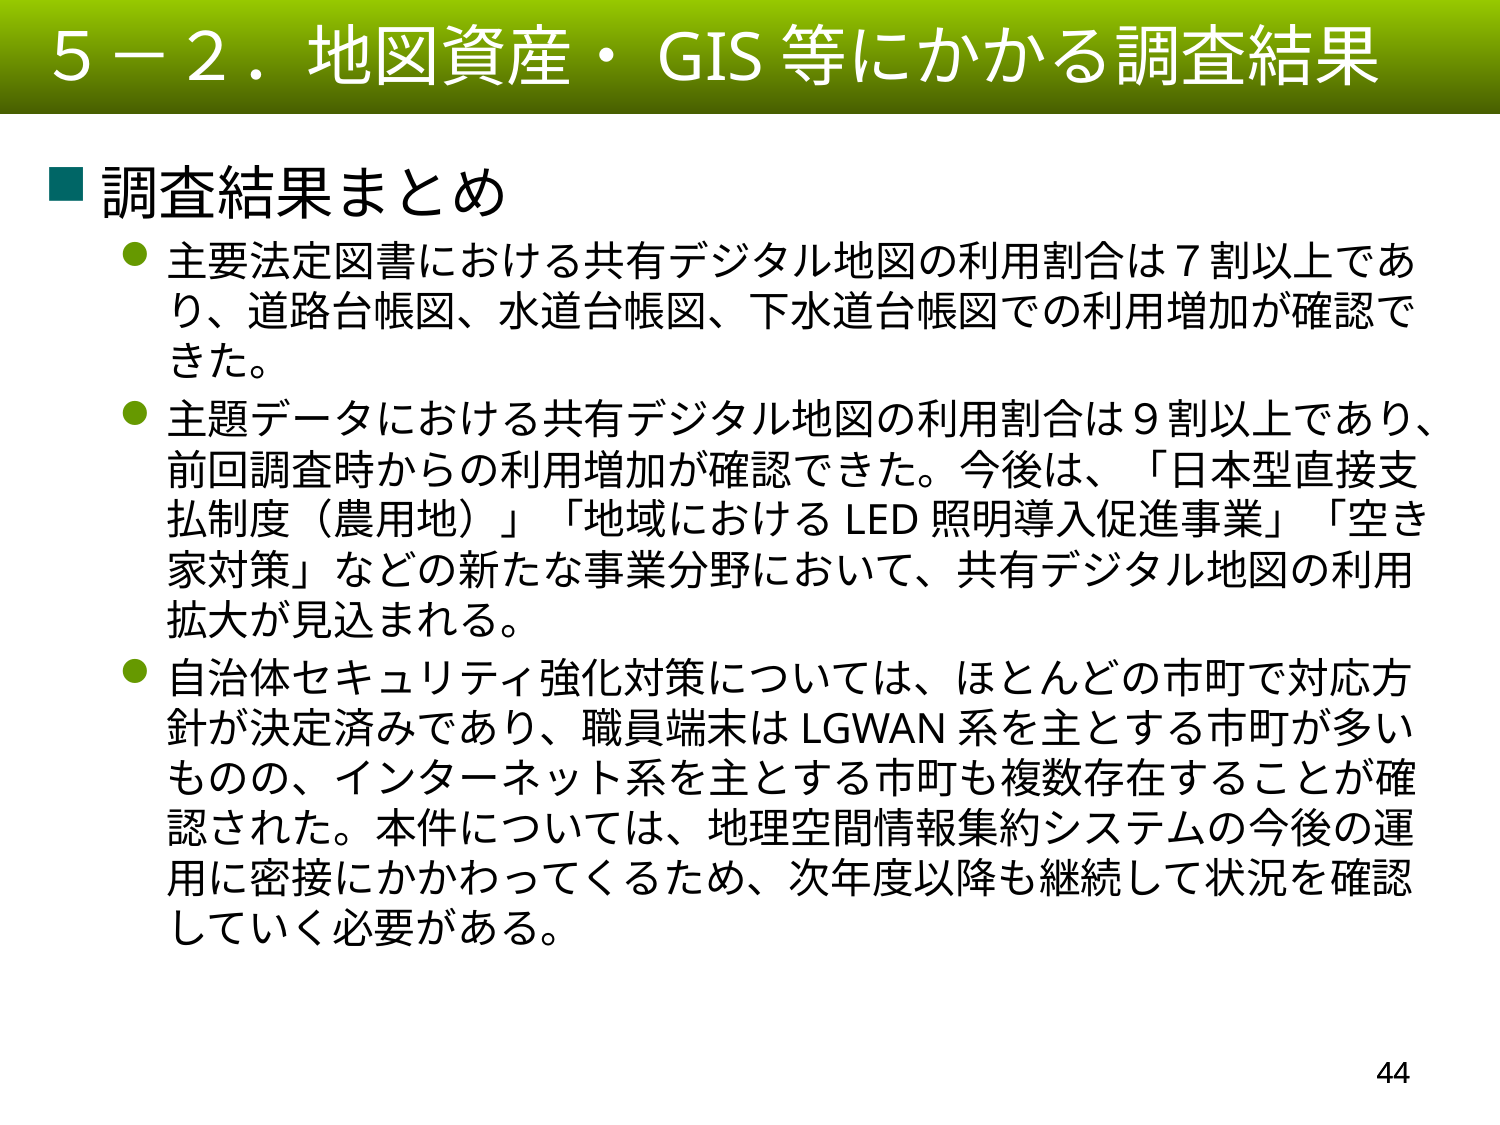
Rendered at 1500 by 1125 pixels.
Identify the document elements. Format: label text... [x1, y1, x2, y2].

text_box 43 [1074, 1046, 1425, 1103]
text_box 調査結果まとめ 主要法定図書における共有デジタル地図の利用割合は７割以上であり、道路台帳図、水道台帳図、下水道台帳図での利用増加が確認できた。 主題データにおける共有デジタル地図の利用割合は９割以上であり、前回調査時からの利用増加が確認できた。今後は、「日本型直接支払制度（農用地）」「地域におけるLED照明導入促進事業」「空き家対策」などの新たな事業分野において、共有デジタル地図の利用拡大が見込まれる。 自治体セキュリティ強化対策については、ほとんどの市町で対応方針が決定済みであり、職員端末はLGWAN系を主とする市町が多いものの、インターネット系を主とする市町も複数存在することが確認された。本件については、地理空間情報集約システムの今後の運用に密接にかかわってくるため、次年度以降も継続して状況を確認していく必要がある。 [29, 148, 1469, 965]
text_box ５－２．地図資産・GIS等にかかる調査結果 [25, 12, 1471, 96]
